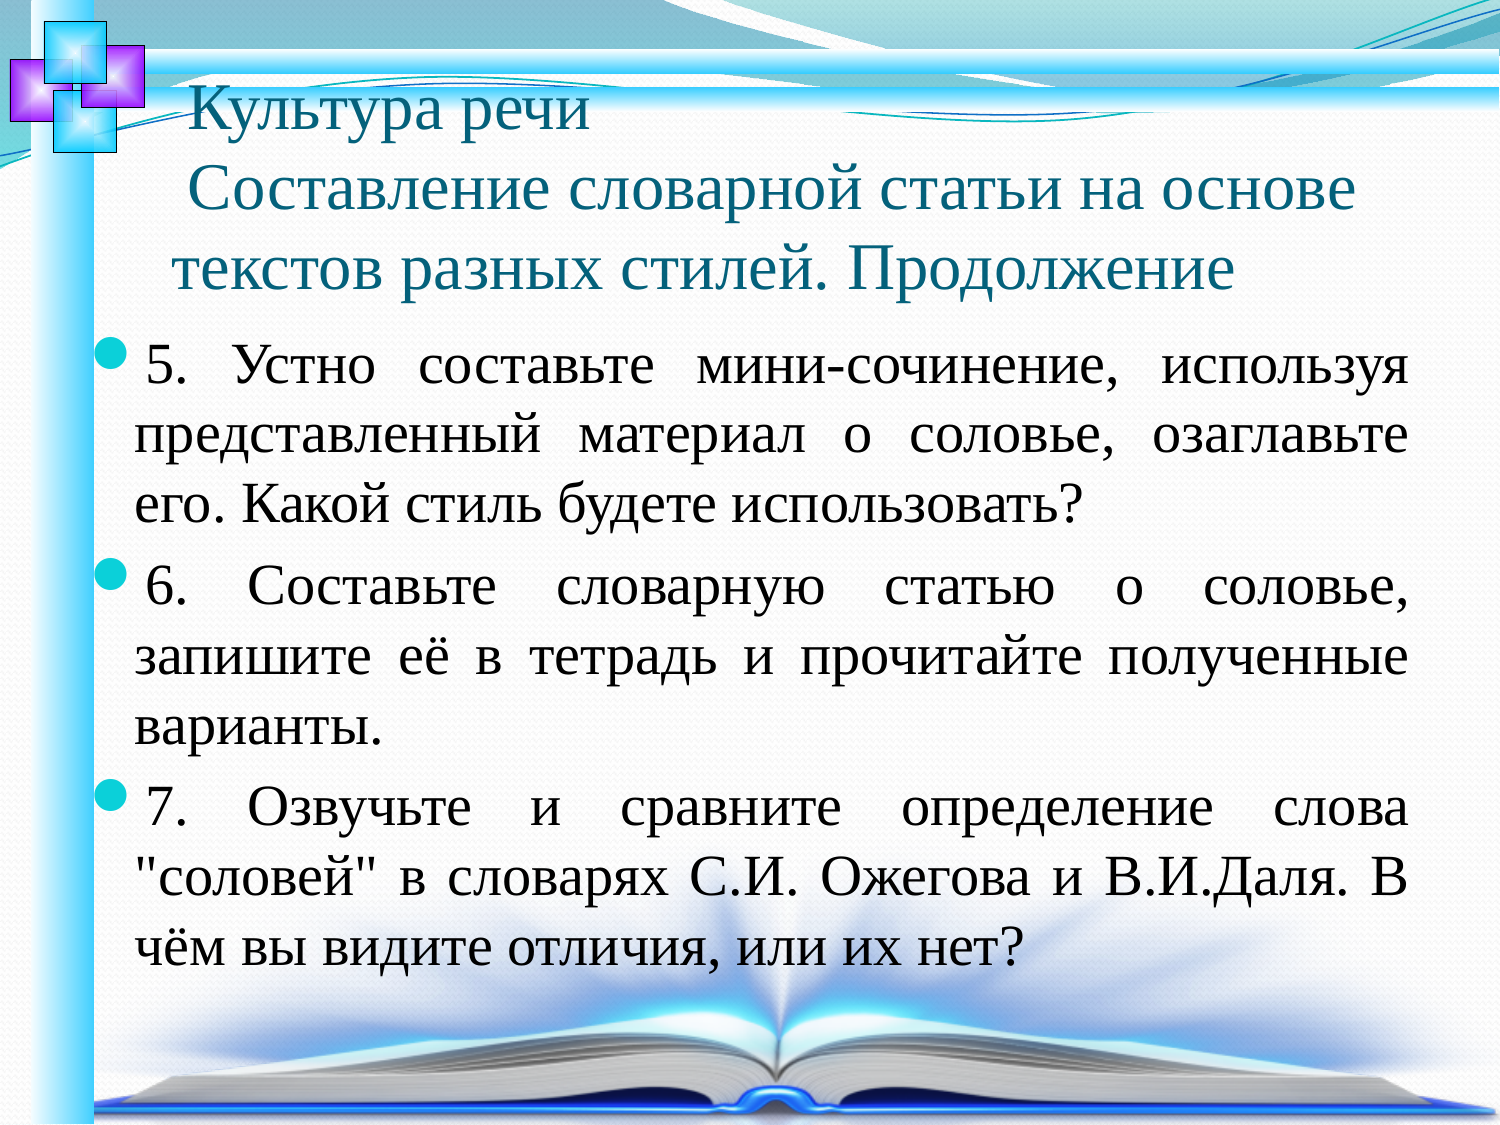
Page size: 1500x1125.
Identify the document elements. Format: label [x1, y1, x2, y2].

text_box [9, 0, 1500, 1124]
